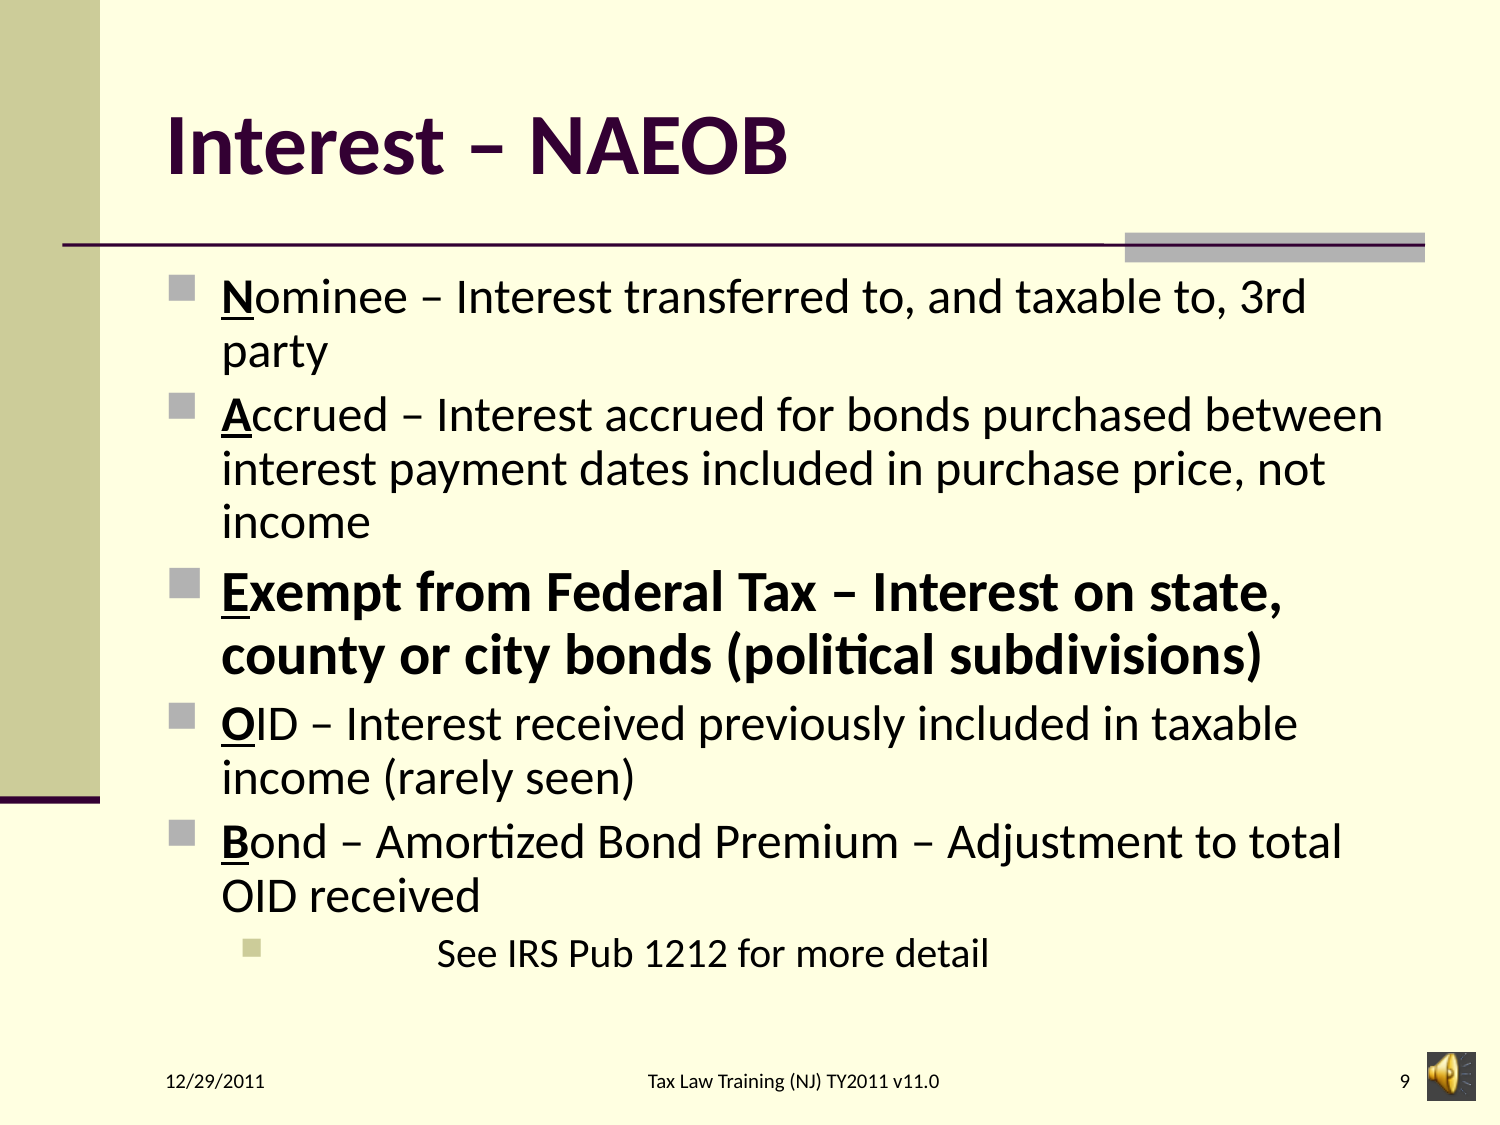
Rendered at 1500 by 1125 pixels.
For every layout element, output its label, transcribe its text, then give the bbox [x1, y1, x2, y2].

title Interest – NAEOB [150, 45, 1425, 234]
picture [1426, 1051, 1477, 1102]
footer Tax Law Training (NJ) TY2011 v11.0 [549, 1049, 1038, 1101]
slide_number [149, 1050, 476, 1101]
slide_number 9 [1112, 1049, 1426, 1101]
list Nominee – Interest transferred to, and taxable to, 3rd party Accrued – Interest accrued for bonds purchased between interest payment dates included in purchase price, not income Exempt from Federal Tax – Interest on state, county or city bonds (political subdivisions) OID – Interest received previously included in taxable income (rarely seen) Bond – Amortized Bond Premium – Adjustment to total OID received See IRS Pub 1212 for more detail [150, 262, 1425, 1038]
